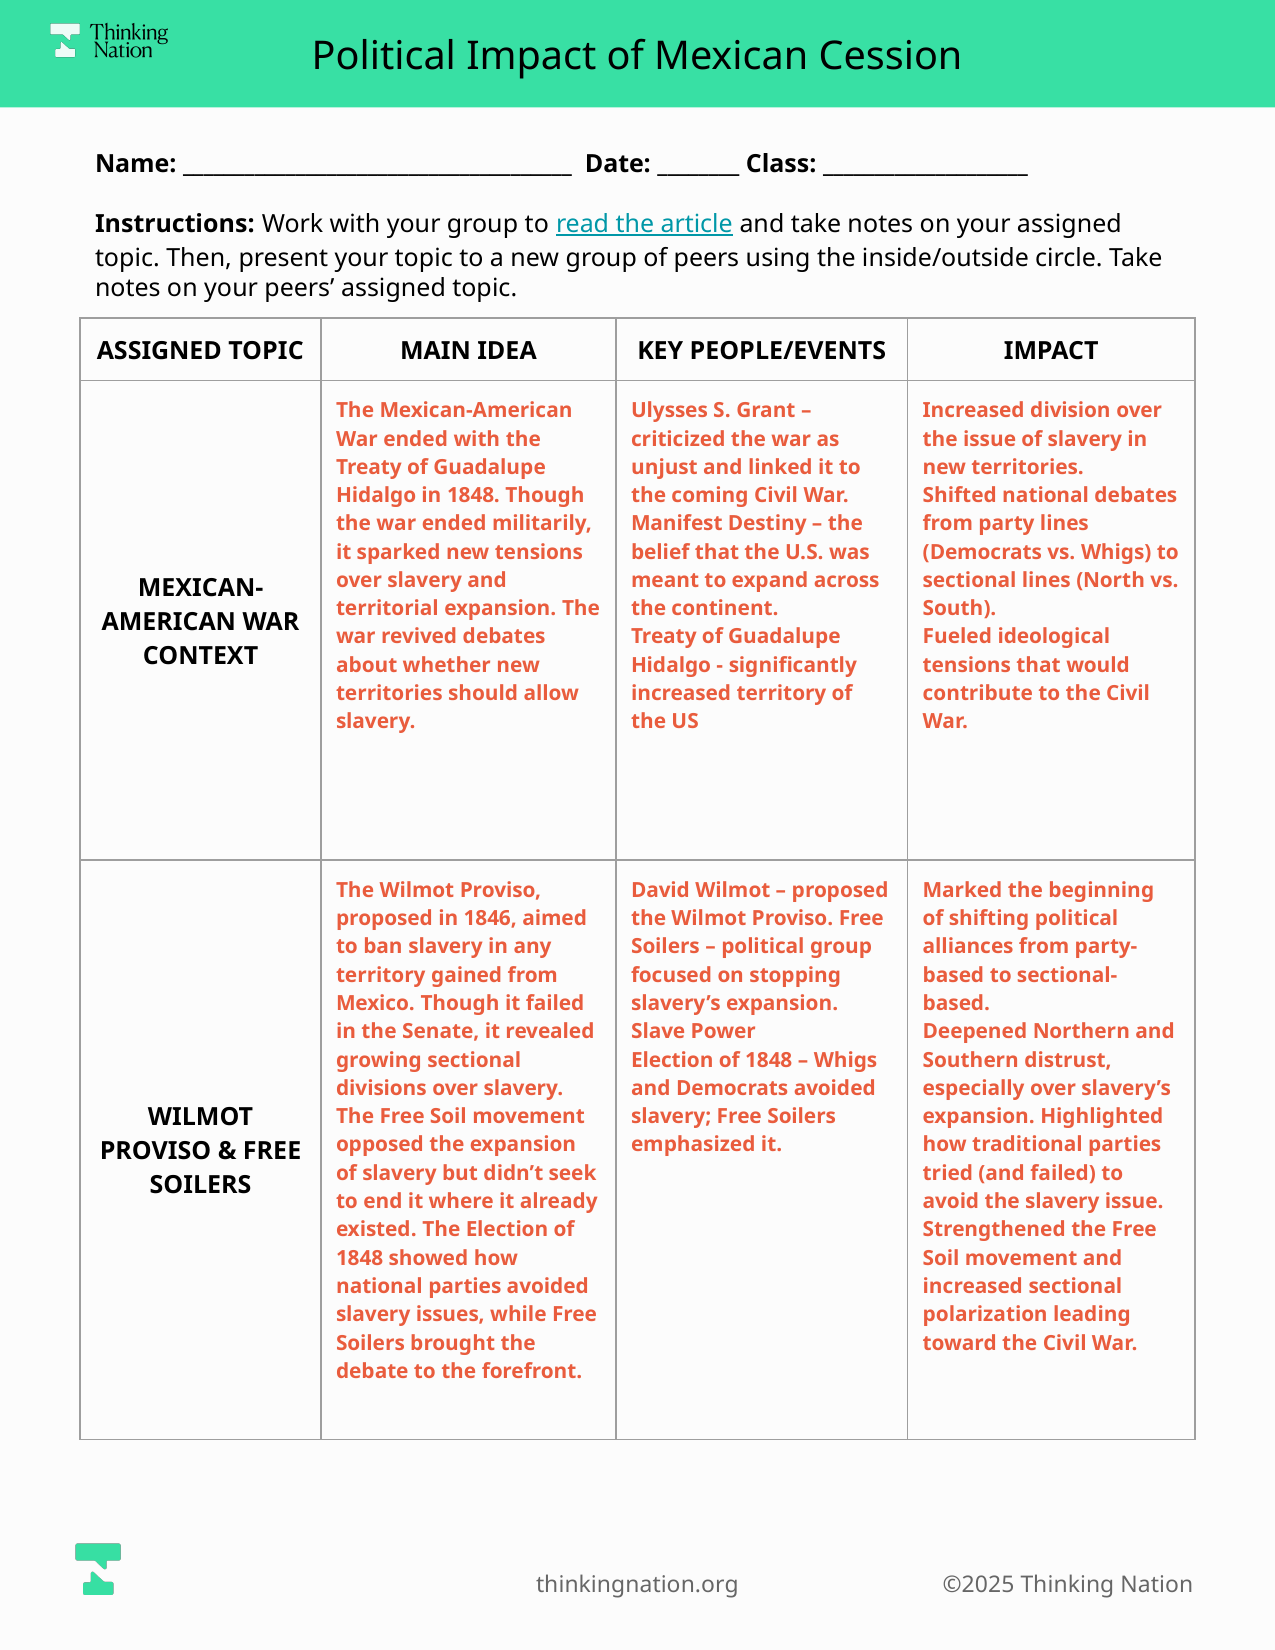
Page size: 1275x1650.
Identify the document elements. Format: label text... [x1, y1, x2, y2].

table_header ASSIGNED TOPIC [81, 319, 320, 380]
picture [62, 1533, 134, 1605]
table_cell Marked the beginning of shifting political alliances from party-based to sectional-based. Deepened Northern and Southern distrust, especially over slavery’s expansion. Highlighted how traditional parties tried (and failed) to avoid the slavery issue. Strengthened the Free Soil movement and increased sectional polarization leading toward the Civil War. [908, 861, 1194, 1439]
picture [36, 12, 172, 69]
table_cell David Wilmot – proposed the Wilmot Proviso. Free Soilers – political group focused on stopping slavery’s expansion. Slave Power Election of 1848 – Whigs and Democrats avoided slavery; Free Soilers emphasized it. [617, 861, 907, 1439]
table_cell WILMOT PROVISO & FREE SOILERS [81, 861, 320, 1439]
table_header KEY PEOPLE/EVENTS [617, 319, 907, 380]
table_cell The Mexican-American War ended with the Treaty of Guadalupe Hidalgo in 1848. Though the war ended militarily, it sparked new tensions over slavery and territorial expansion. The war revived debates about whether new territories should allow slavery. [322, 381, 615, 859]
table_cell Ulysses S. Grant – criticized the war as unjust and linked it to the coming Civil War. Manifest Destiny – the belief that the U.S. was meant to expand across the continent. Treaty of Guadalupe Hidalgo - significantly increased territory of the US [617, 381, 907, 859]
table_cell Increased division over the issue of slavery in new territories. Shifted national debates from party lines (Democrats vs. Whigs) to sectional lines (North vs. South). Fueled ideological tensions that would contribute to the Civil War. [908, 381, 1194, 859]
table_cell MEXICAN- AMERICAN WAR CONTEXT [81, 381, 320, 859]
text_box Political Impact of Mexican Cession [0, 0, 1275, 108]
text_box thinkingnation.org [486, 1553, 789, 1605]
table_header IMPACT [908, 319, 1194, 380]
table_cell The Wilmot Proviso, proposed in 1846, aimed to ban slavery in any territory gained from Mexico. Though it failed in the Senate, it revealed growing sectional divisions over slavery. The Free Soil movement opposed the expansion of slavery but didn’t seek to end it where it already existed. The Election of 1848 showed how national parties avoided slavery issues, while Free Soilers brought the debate to the forefront. [322, 861, 615, 1439]
text_box ©2025 Thinking Nation [907, 1553, 1210, 1605]
table_header MAIN IDEA [322, 319, 615, 380]
text_box Name: ______________________________________ Date: ________ Class: ____________________ Instructions: Work with your group to read the article and take notes on your assigned topic. Then, present your topic to a new group of peers using the inside/outside circle. Take notes on your peers’ assigned topic. [80, 132, 1195, 317]
